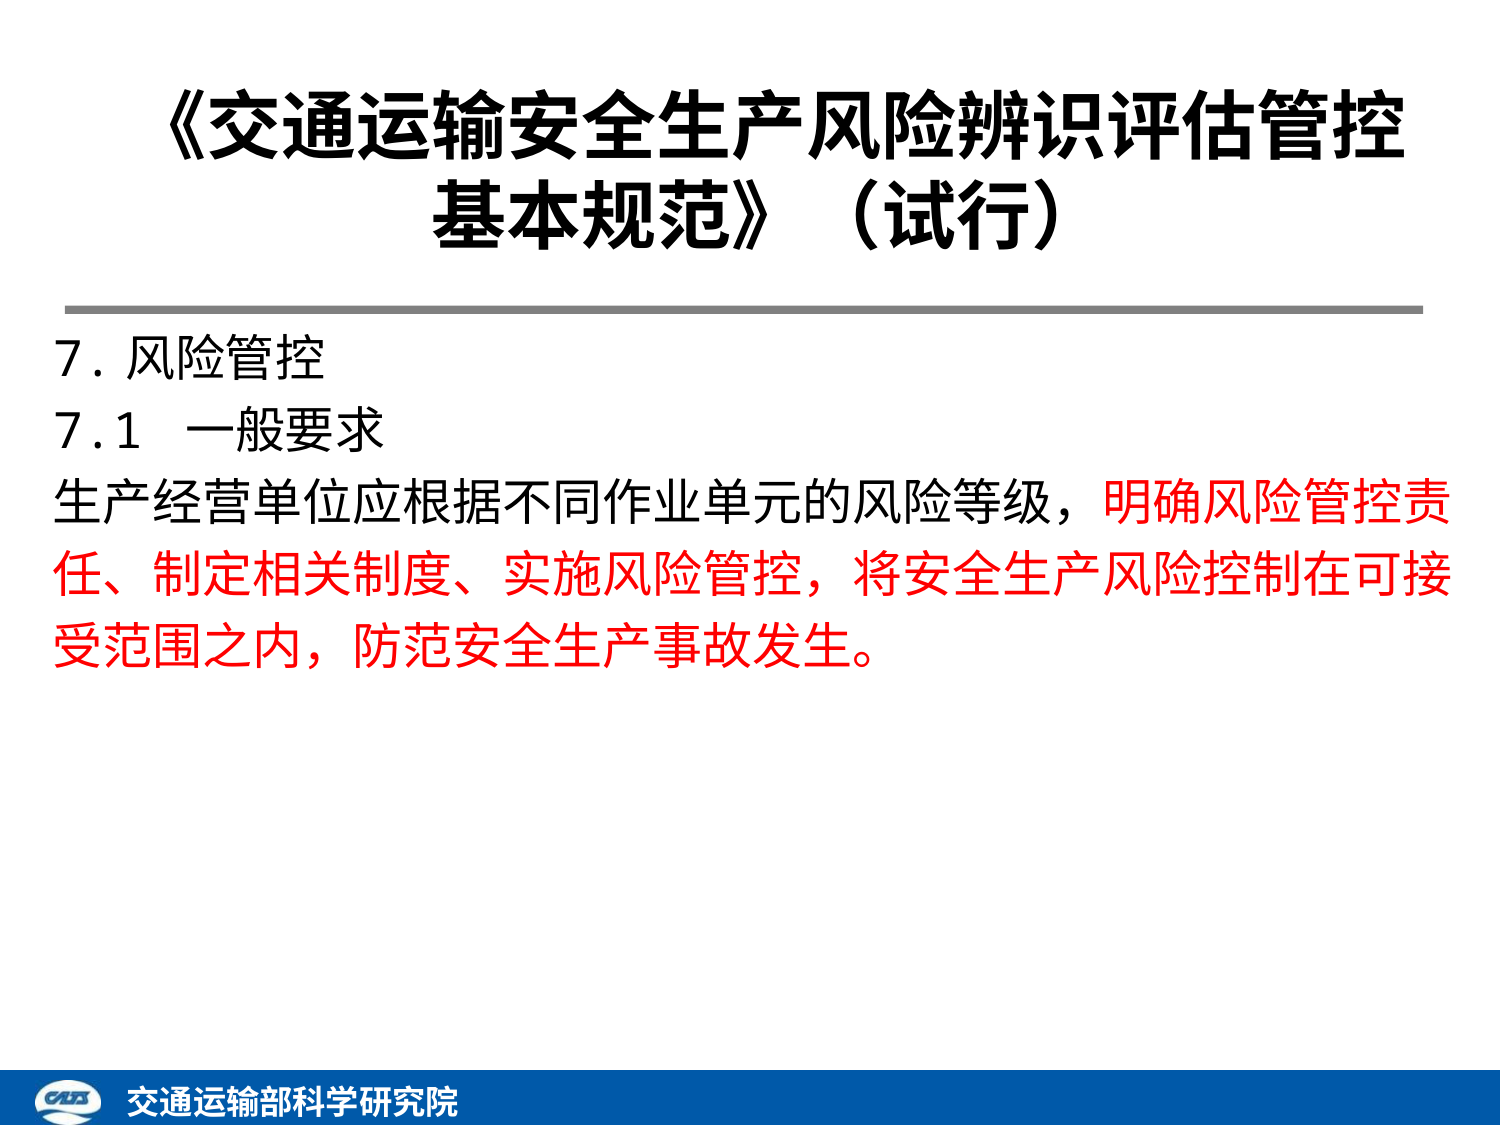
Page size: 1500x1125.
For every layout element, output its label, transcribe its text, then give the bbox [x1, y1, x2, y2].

text_box 7.风险管控 7.1 一般要求 生产经营单位应根据不同作业单元的风险等级，明确风险管控责任、制定相关制度、实施风险管控，将安全生产风险控制在可接受范围之内，防范安全生产事故发生。 [38, 306, 1500, 754]
text_box 《交通运输安全生产风险辨识评估管控基本规范》（试行） [89, 70, 1449, 266]
picture [0, 1070, 1500, 1125]
